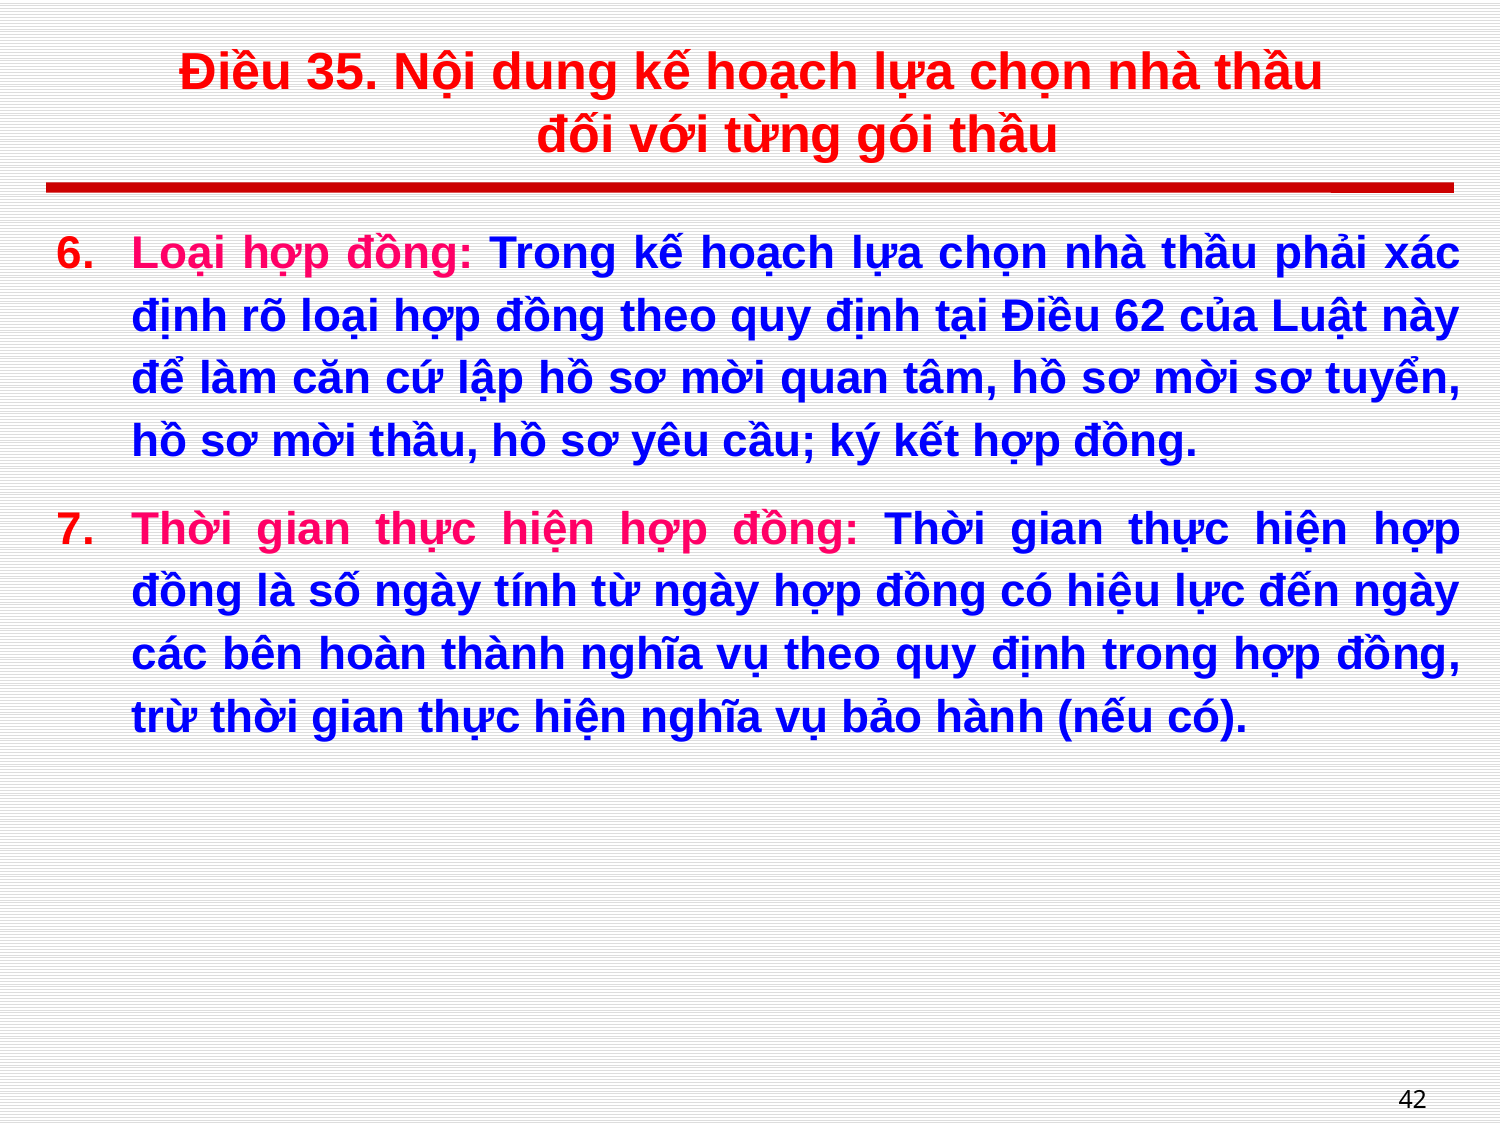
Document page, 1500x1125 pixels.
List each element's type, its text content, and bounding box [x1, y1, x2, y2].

text_box Loại hợp đồng: Trong kế hoạch lựa chọn nhà thầu phải xác định rõ loại hợp đồng theo quy định tại Điều 62 của Luật này để làm căn cứ lập hồ sơ mời quan tâm, hồ sơ mời sơ tuyển, hồ sơ mời thầu, hồ sơ yêu cầu; ký kết hợp đồng. Thời gian thực hiện hợp đồng: Thời gian thực hiện hợp đồng là số ngày tính từ ngày hợp đồng có hiệu lực đến ngày các bên hoàn thành nghĩa vụ theo quy định trong hợp đồng, trừ thời gian thực hiện nghĩa vụ bảo hành (nếu có). [23, 199, 1477, 1088]
title Điều 35. Nội dung kế hoạch lựa chọn nhà thầu đối với từng gói thầu [38, 24, 1463, 175]
